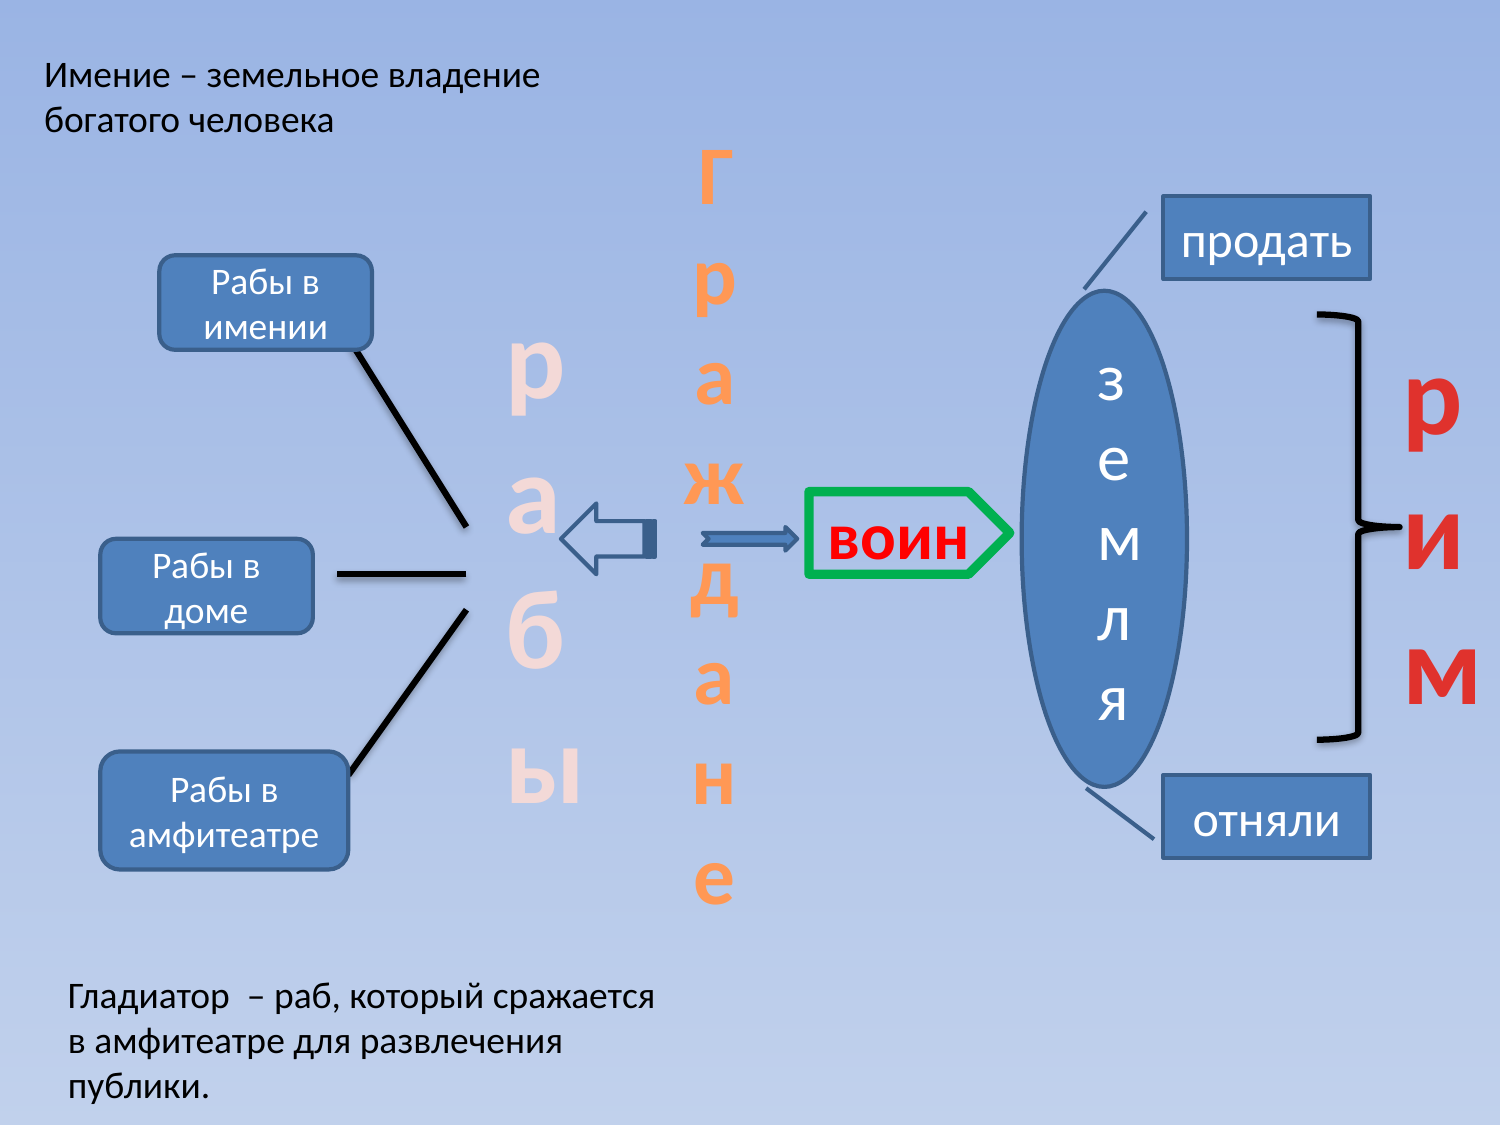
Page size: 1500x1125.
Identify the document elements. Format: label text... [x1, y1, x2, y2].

text_box продать [1161, 194, 1372, 281]
text_box Рабы в амфитеатре [98, 749, 351, 872]
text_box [348, 609, 467, 776]
text_box рабы [490, 278, 573, 834]
text_box продать [1082, 210, 1148, 289]
text_box [700, 525, 800, 553]
text_box [573, 501, 657, 577]
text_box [348, 337, 467, 528]
text_box рим [1387, 314, 1471, 735]
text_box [1021, 290, 1188, 788]
text_box Рабы в доме [98, 536, 315, 636]
text_box Рабы в имении [157, 253, 375, 352]
text_box Граждане [667, 113, 762, 929]
text_box Имение – земельное владение богатого человека [29, 42, 656, 148]
text_box Гладиатор – раб, который сражается в амфитеатре для развлечения публики. [53, 964, 680, 1114]
text_box отняли [1091, 795, 1156, 841]
text_box [1316, 311, 1387, 743]
text_box отняли [1161, 773, 1372, 860]
text_box воин [806, 489, 1012, 577]
